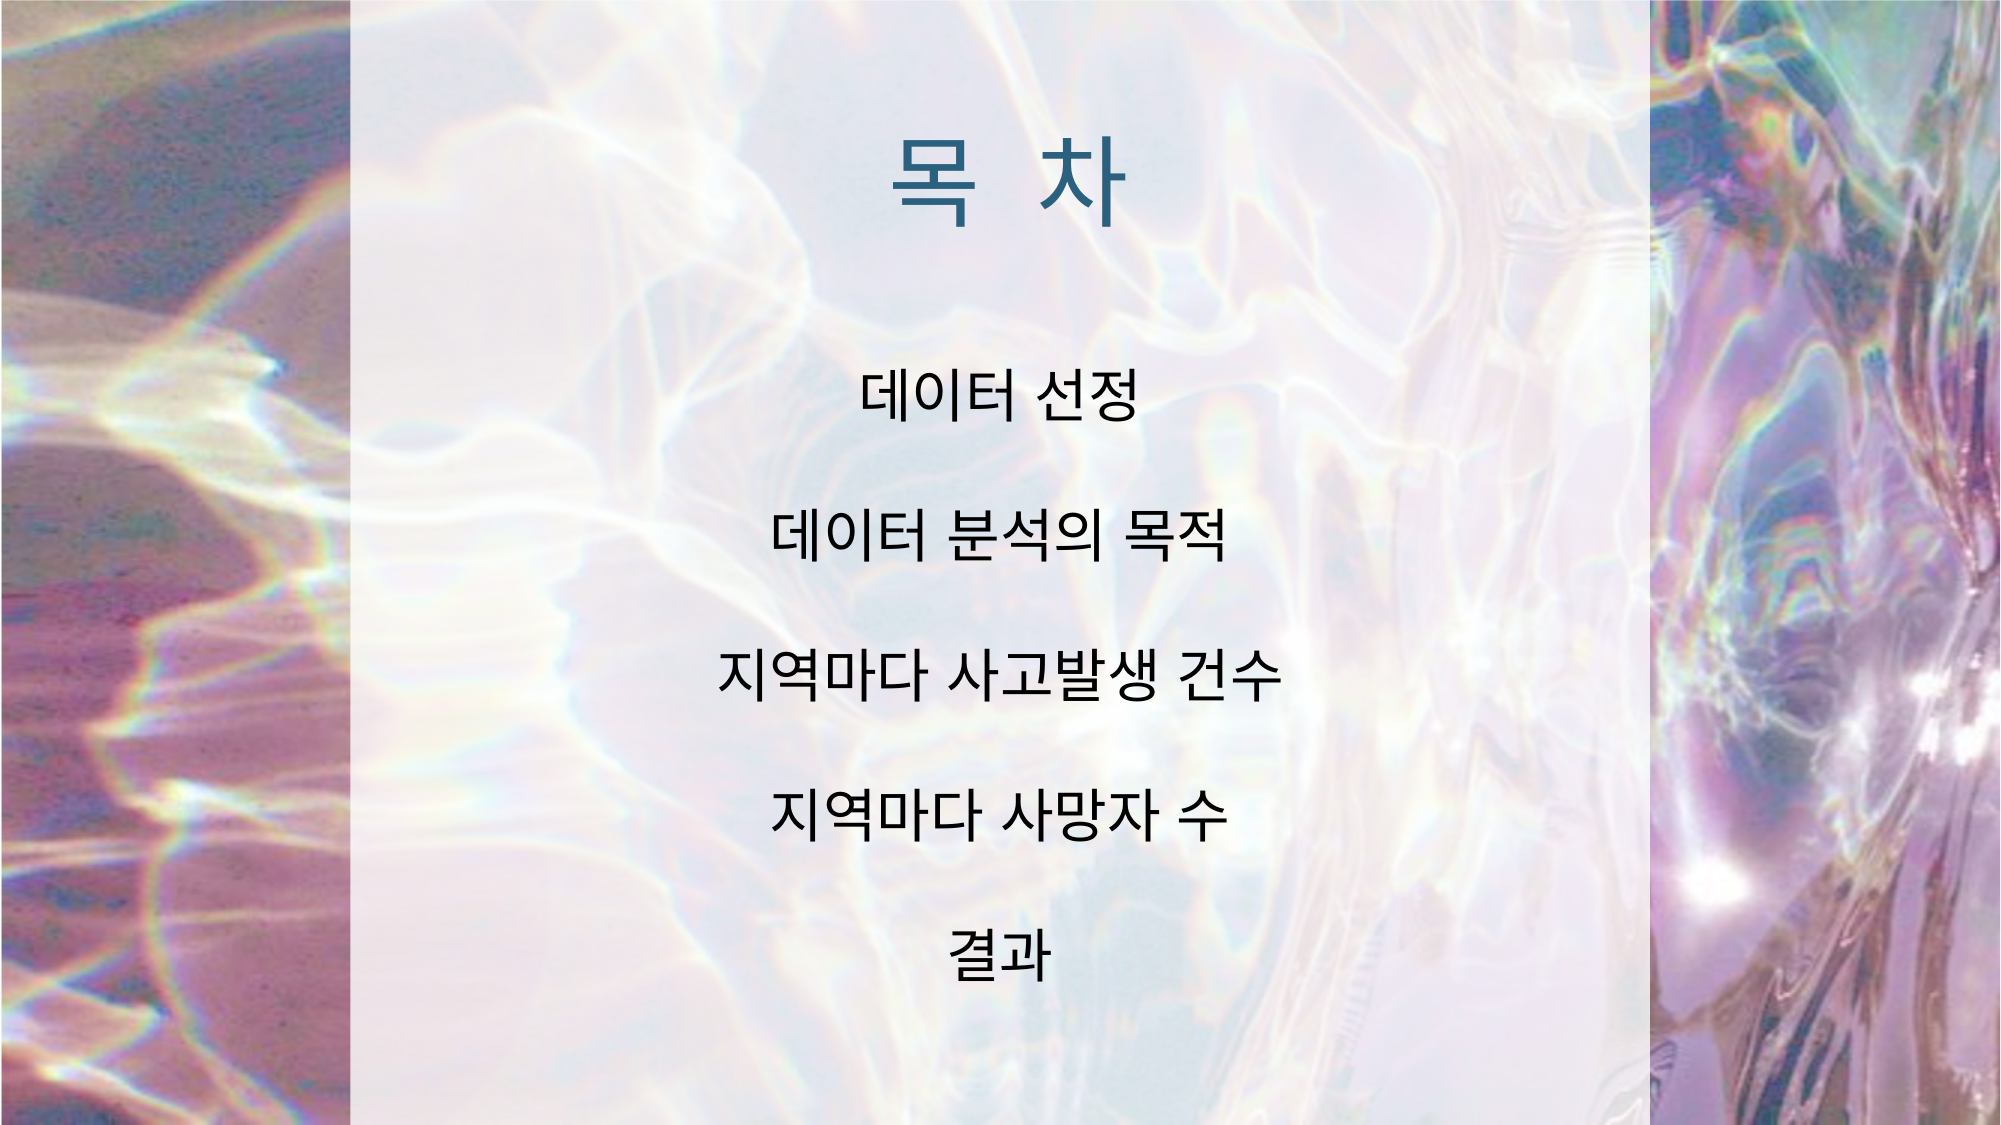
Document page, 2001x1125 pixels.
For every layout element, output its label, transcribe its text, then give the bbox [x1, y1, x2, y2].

text_box 데이터 선정 데이터 분석의 목적 지역마다 사고발생 건수 지역마다 사망자 수 결과 [423, 351, 1577, 997]
picture [3, 1, 350, 1125]
picture [1650, 1, 2001, 1125]
text_box 목 차 [431, 112, 1585, 247]
